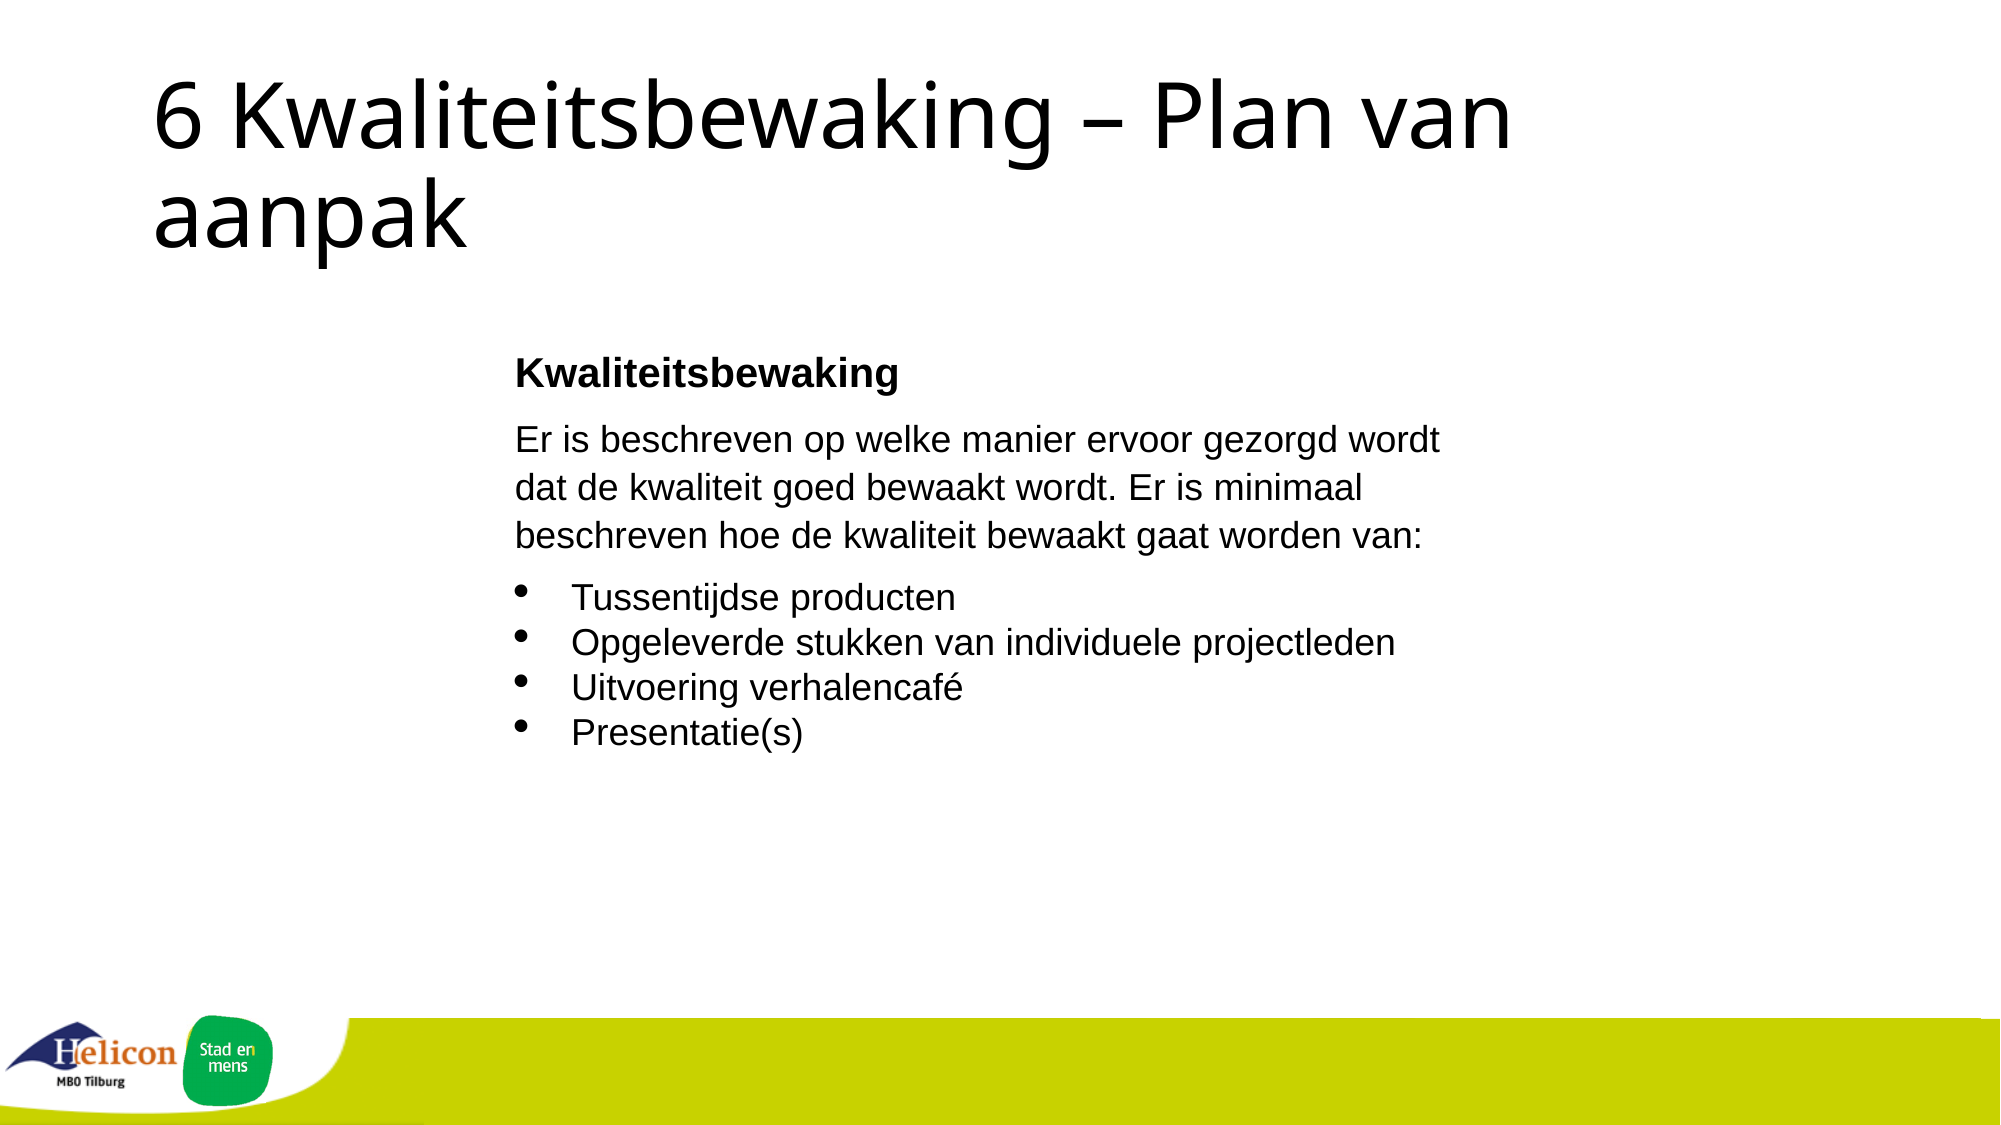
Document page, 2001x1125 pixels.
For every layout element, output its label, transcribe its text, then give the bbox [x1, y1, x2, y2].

title 6 Kwaliteitsbewaking – Plan van aanpak [137, 59, 1863, 278]
picture [0, 1013, 424, 1125]
text_box Kwaliteitsbewaking Er is beschreven op welke manier ervoor gezorgd wordt dat de kwaliteit goed bewaakt wordt. Er is minimaal beschreven hoe de kwaliteit bewaakt gaat worden van: Tussentijdse producten Opgeleverde stukken van individuele projectleden Uitvoering verhalencafé Presentatie(s) [500, 334, 1500, 761]
